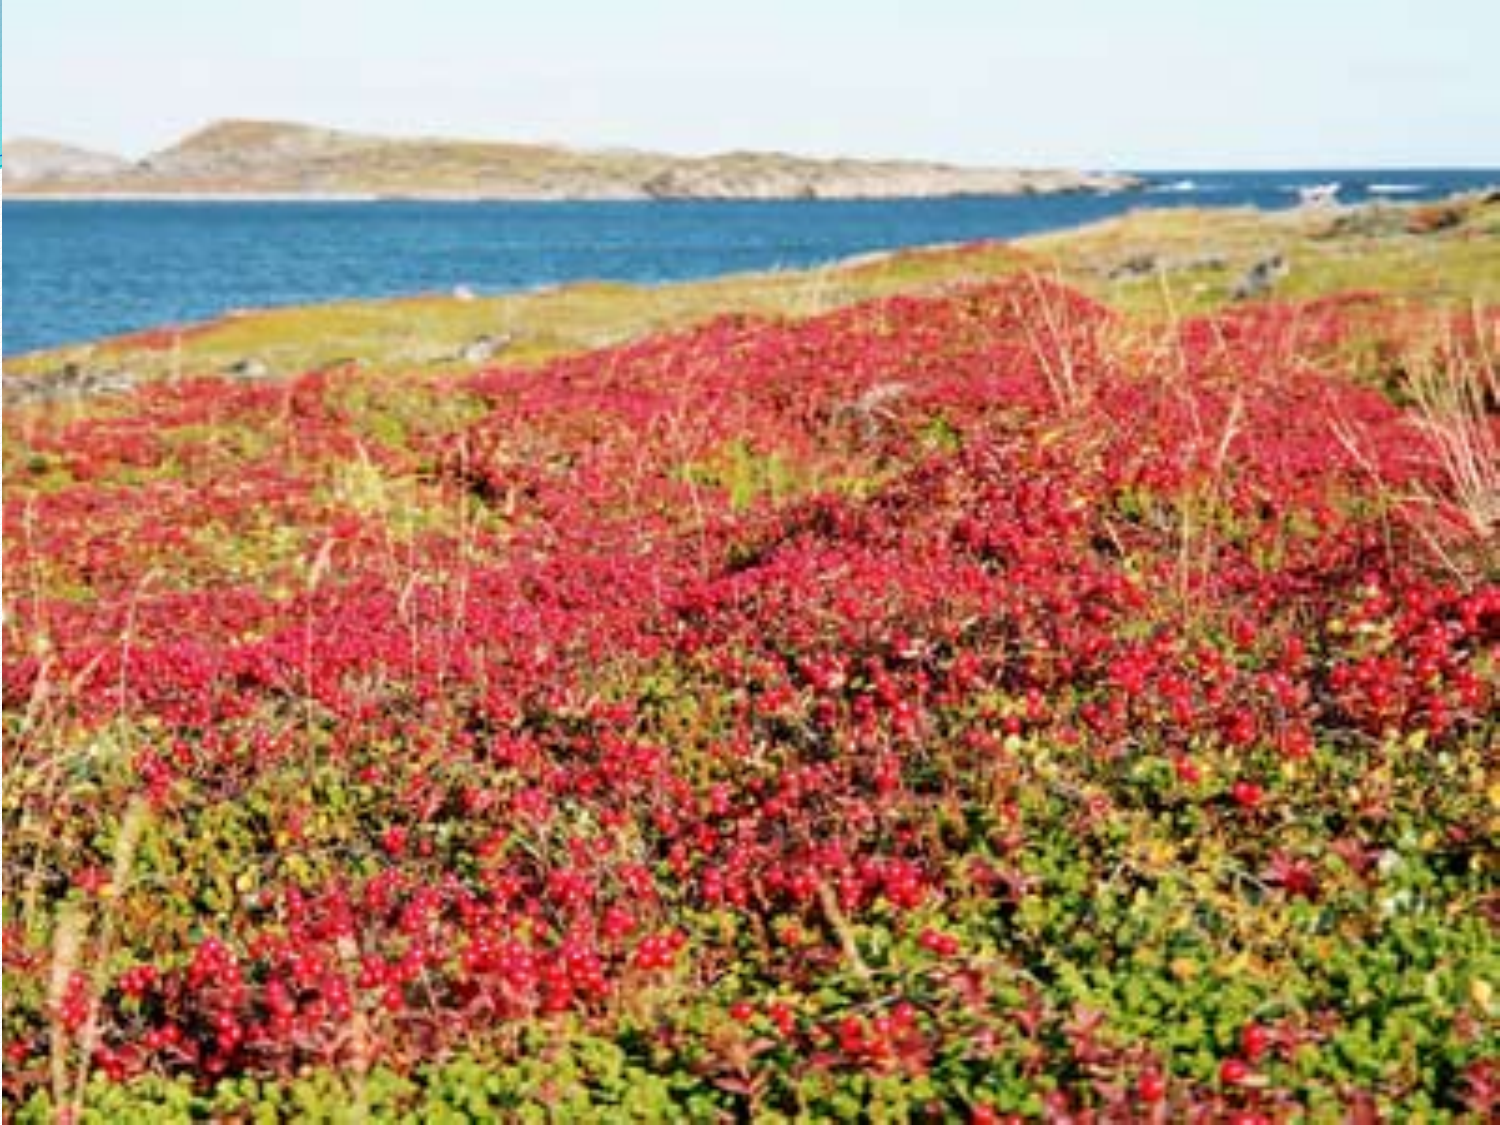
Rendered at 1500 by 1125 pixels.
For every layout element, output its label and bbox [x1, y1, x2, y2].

list [2, 0, 1500, 1125]
